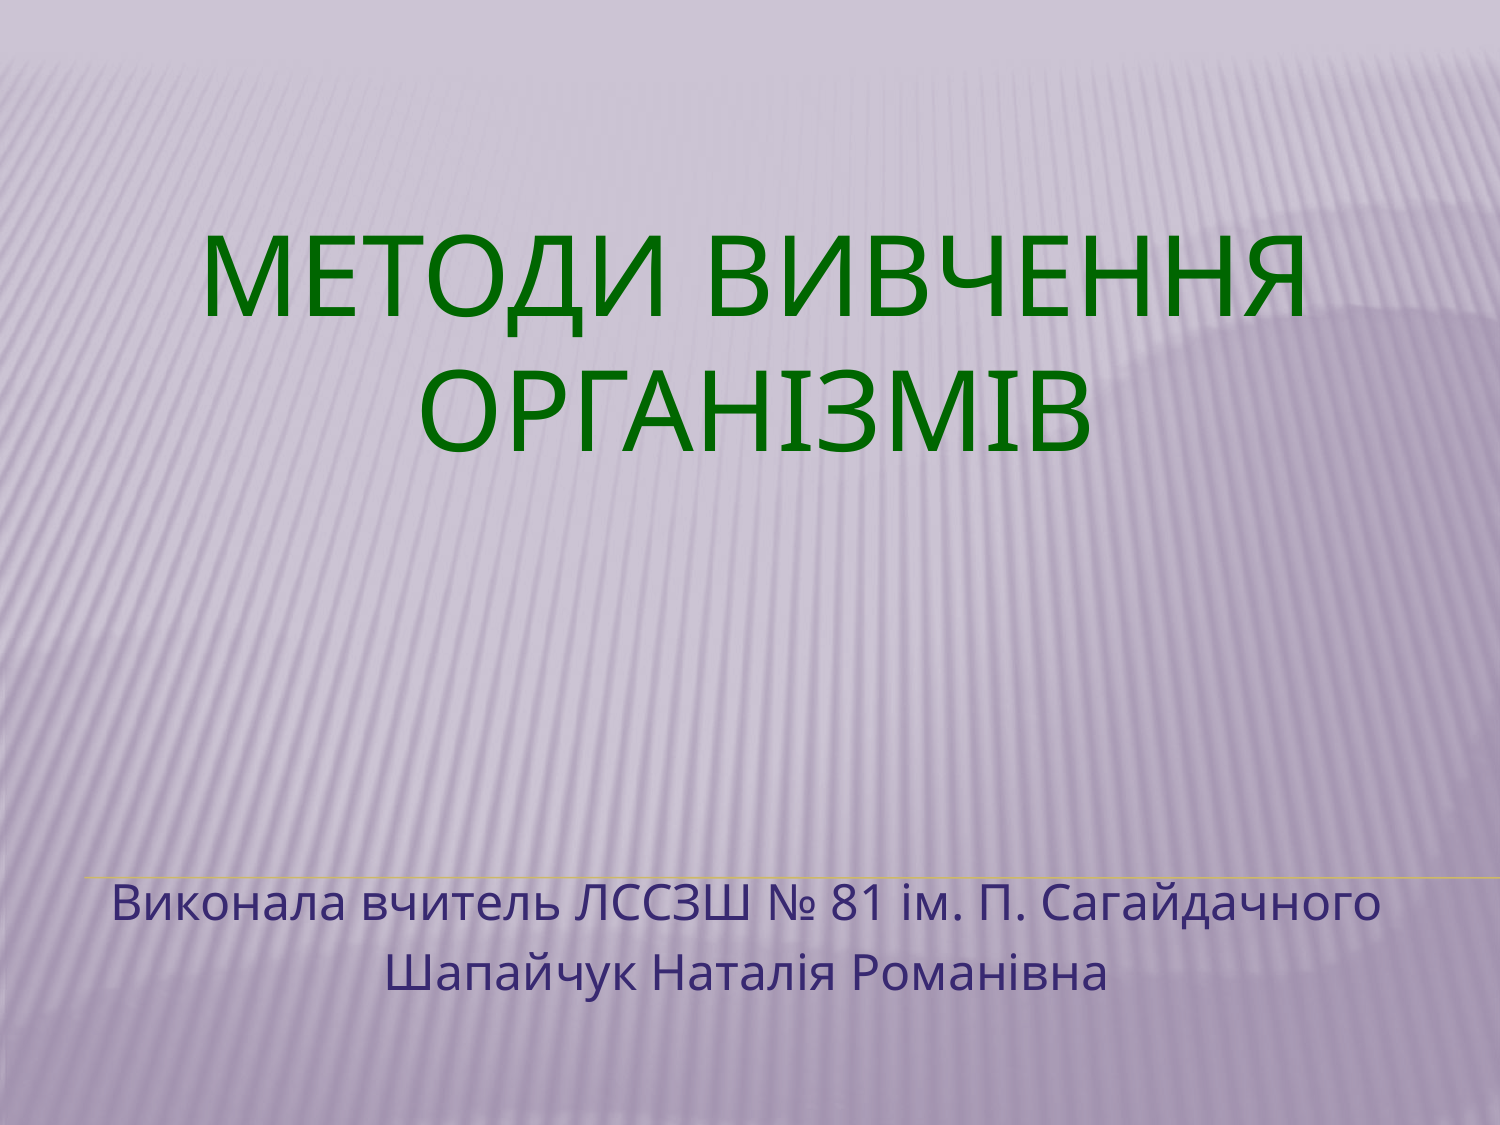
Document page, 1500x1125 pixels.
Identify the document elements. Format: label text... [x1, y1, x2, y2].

subtitle Виконала вчитель ЛССЗШ № 81 ім. П. Сагайдачного Шапайчук Наталія Романівна [53, 857, 1441, 1008]
title Методи вивчення організмів [53, 196, 1459, 527]
